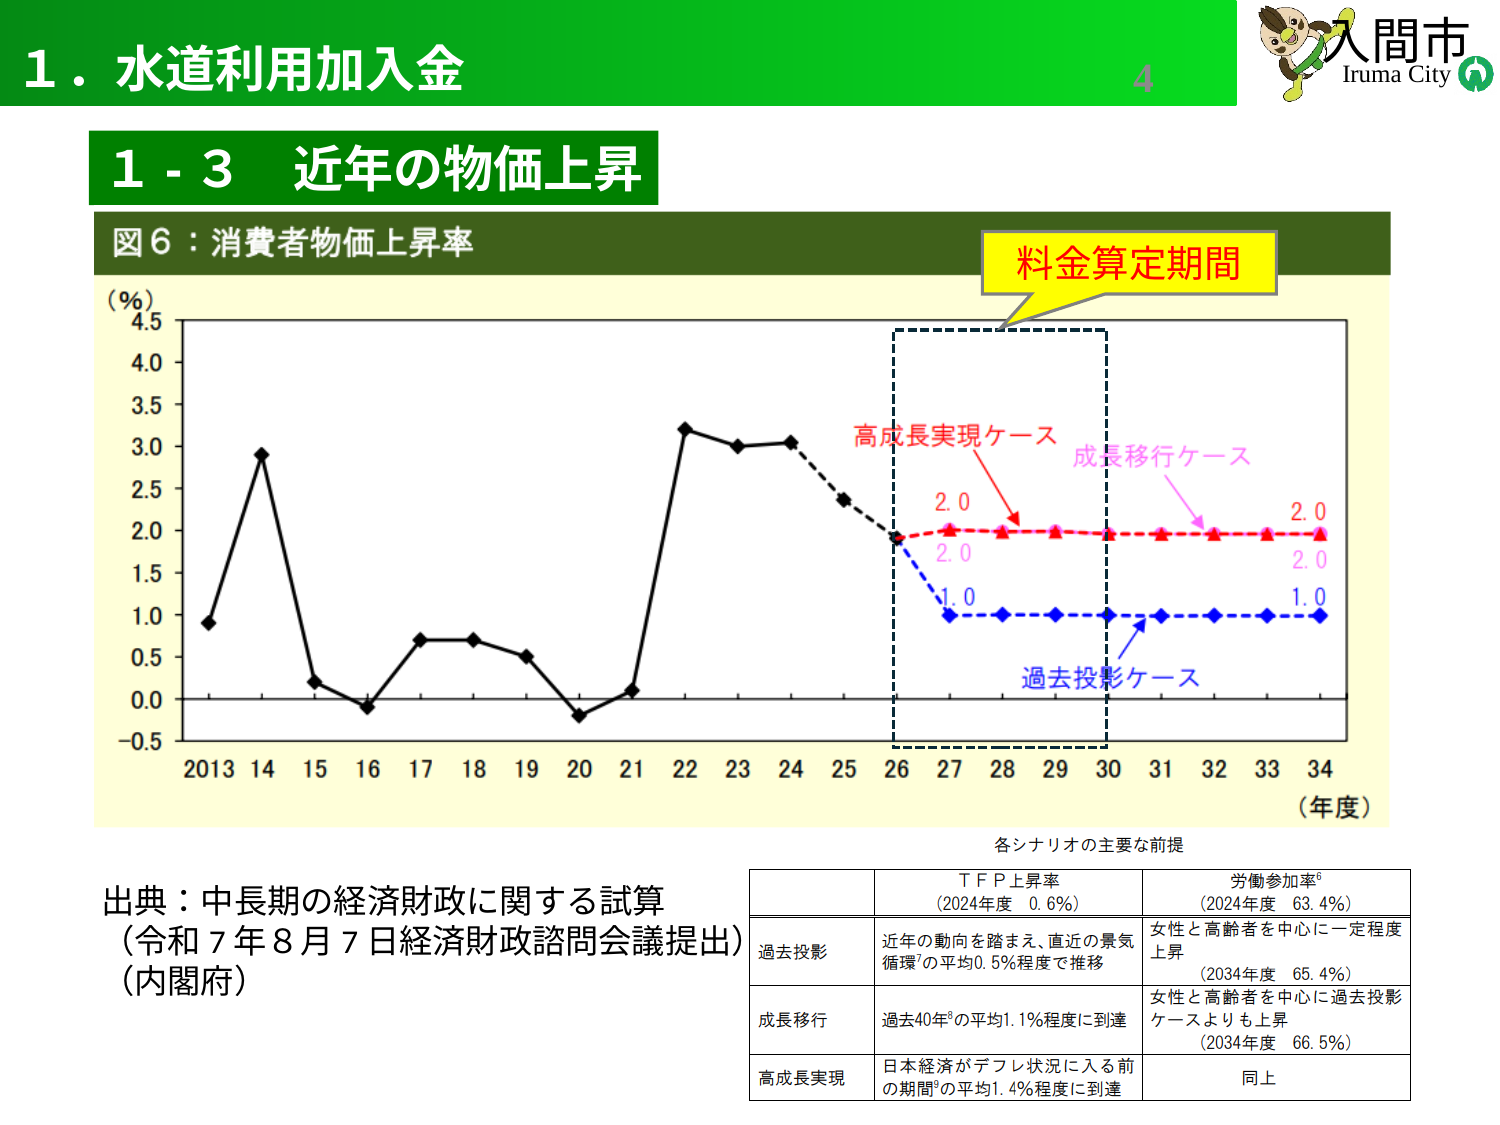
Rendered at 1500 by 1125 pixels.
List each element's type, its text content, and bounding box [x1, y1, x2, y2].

title １．水道利用加入金 [0, 0, 1237, 106]
picture [93, 205, 1415, 1108]
slide_number 4 [1062, 41, 1170, 108]
text_box １-３ 近年の物価上昇 [88, 130, 659, 206]
picture [1252, 0, 1358, 106]
text_box 出典：中長期の経済財政に関する試算 （令和7年８月7日経済財政諮問会議提出） （内閣府） [86, 872, 748, 1008]
picture [1454, 53, 1497, 95]
